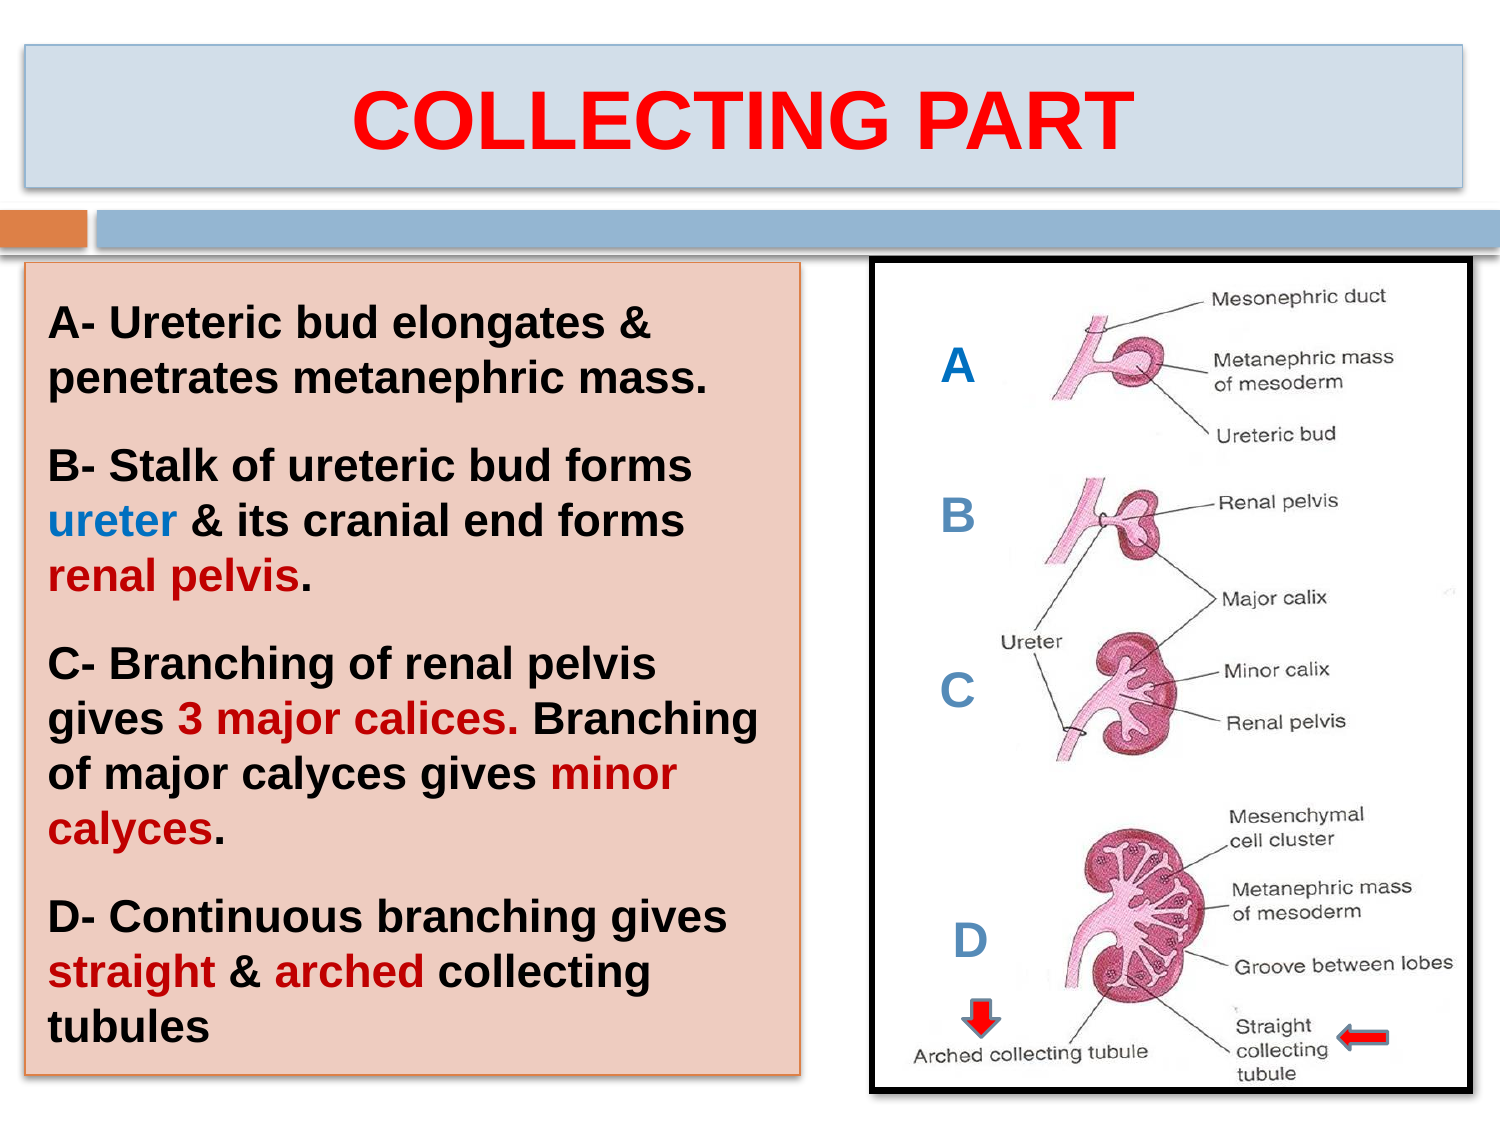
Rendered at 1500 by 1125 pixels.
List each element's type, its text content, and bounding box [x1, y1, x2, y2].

title COLLECTING PART [24, 44, 1463, 188]
list A- Ureteric bud elongates & penetrates metanephric mass. B- Stalk of ureteric bud forms ureter & its cranial end forms renal pelvis. C- Branching of renal pelvis gives 3 major calices. Branching of major calyces gives minor calyces. D- Continuous branching gives straight & arched collecting tubules [24, 262, 801, 1076]
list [874, 262, 1467, 1088]
